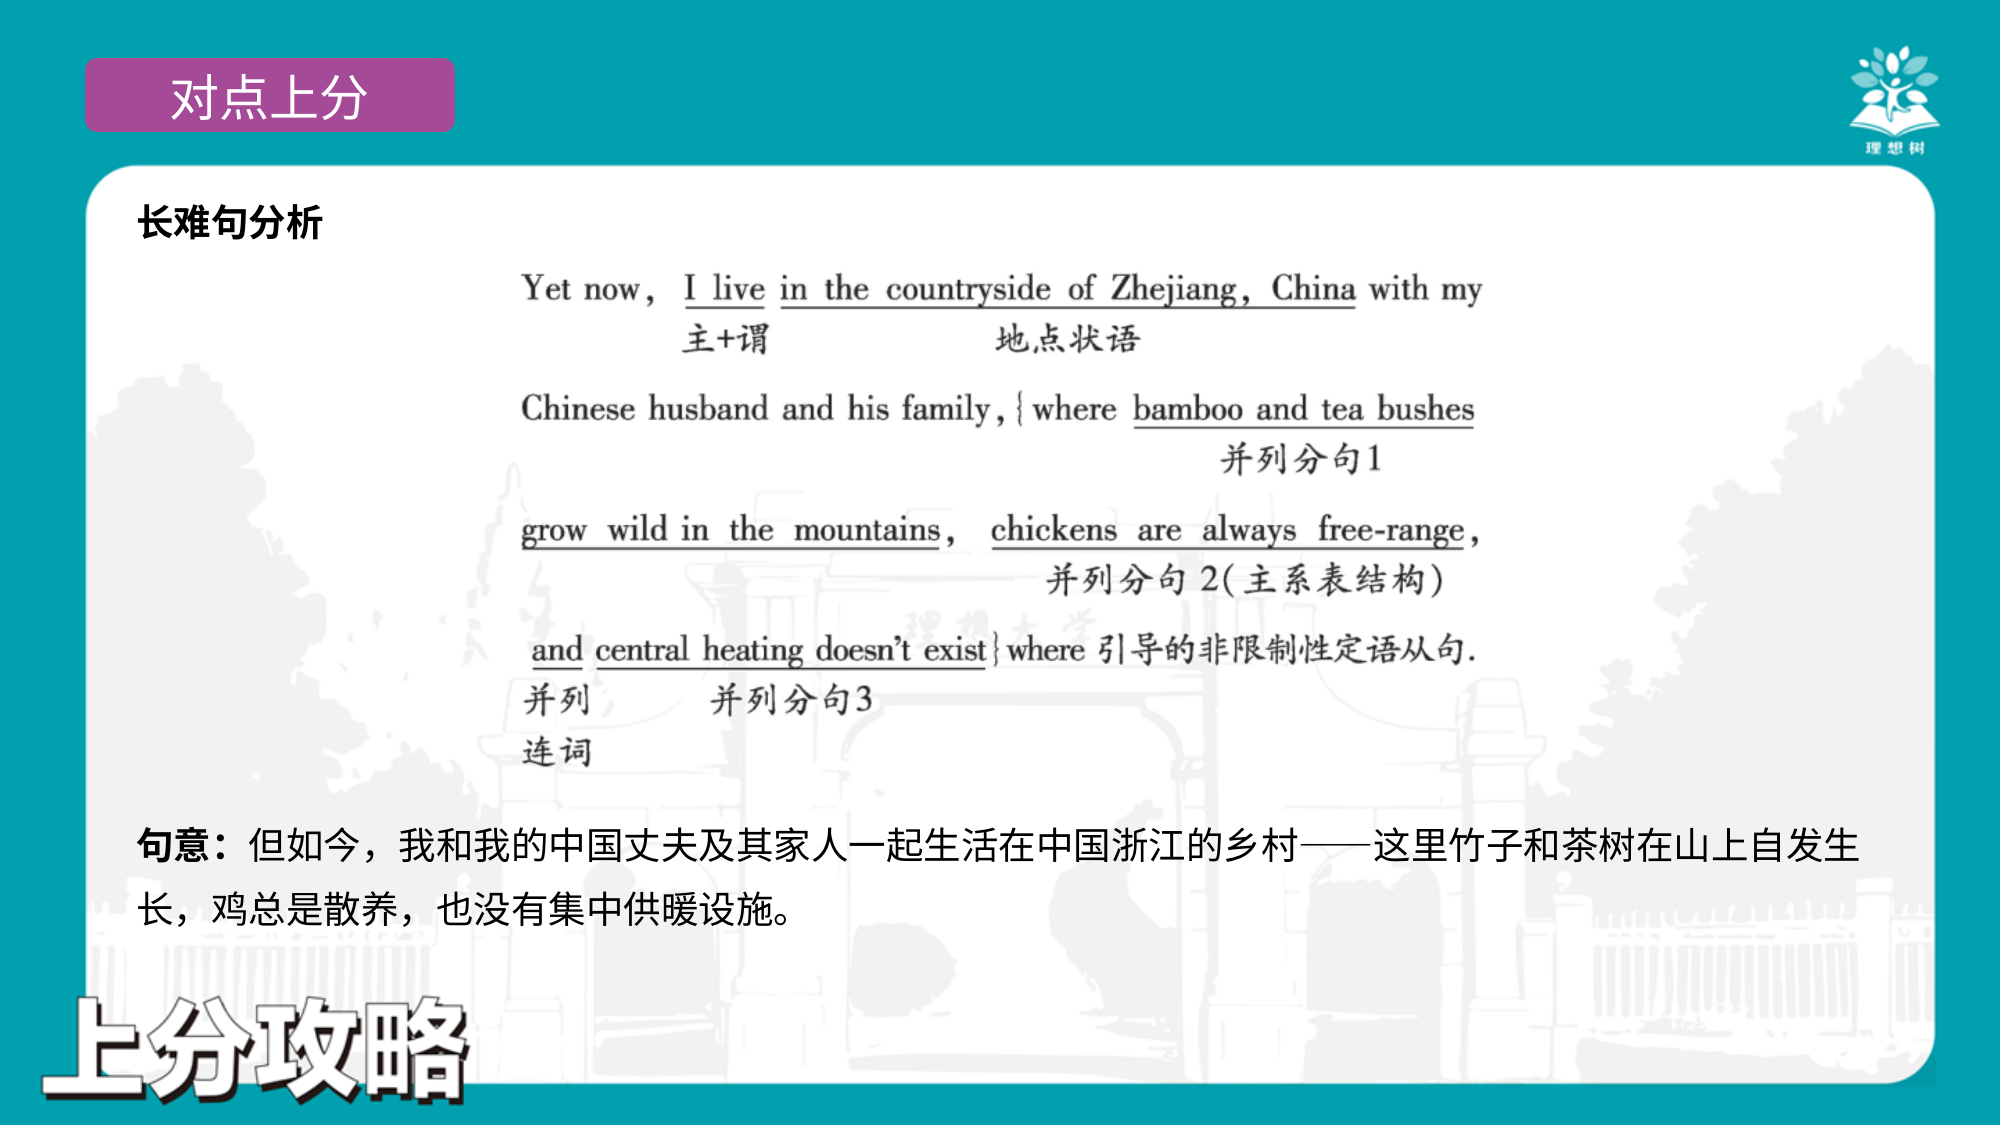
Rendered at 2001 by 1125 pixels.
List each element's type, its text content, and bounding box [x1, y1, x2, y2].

text_box 句意：但如今，我和我的中国丈夫及其家人一起生活在中国浙江的乡村——这里竹子和茶树在山上自发生 长，鸡总是散养，也没有集中供暖设施。 [136, 797, 1865, 925]
text_box 长难句分析 [136, 177, 1865, 237]
picture [0, 0, 2000, 1125]
